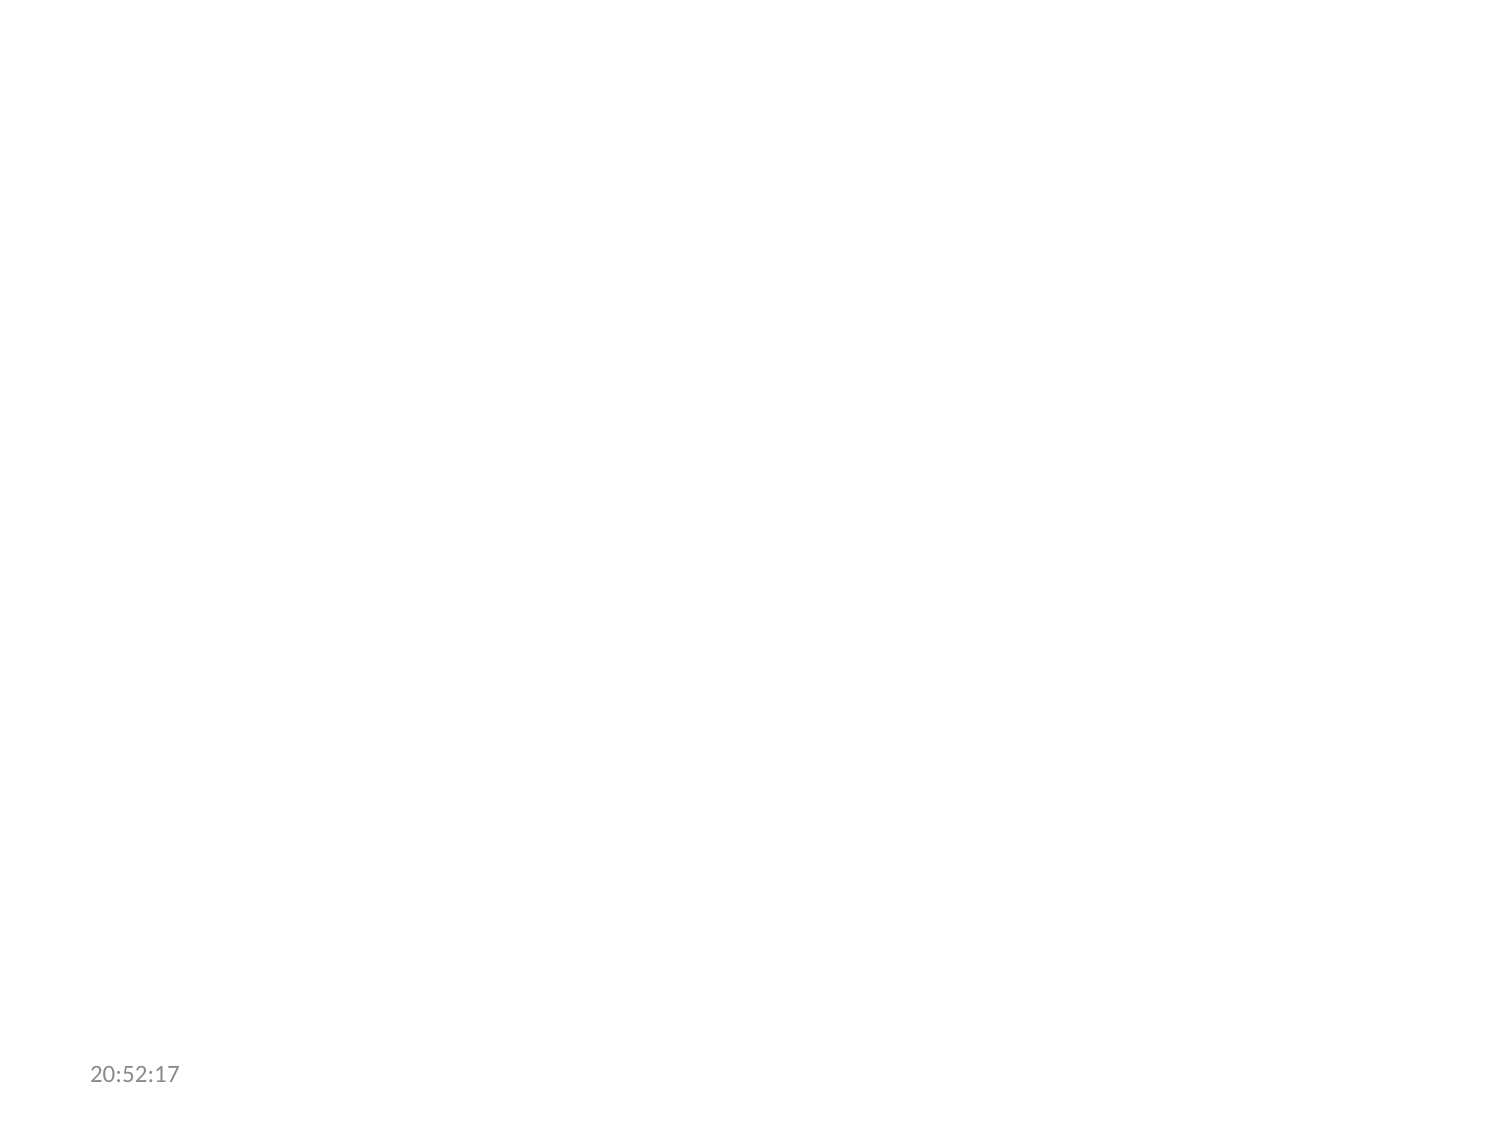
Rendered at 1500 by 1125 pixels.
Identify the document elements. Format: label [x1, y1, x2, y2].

slide_number [75, 1042, 425, 1103]
